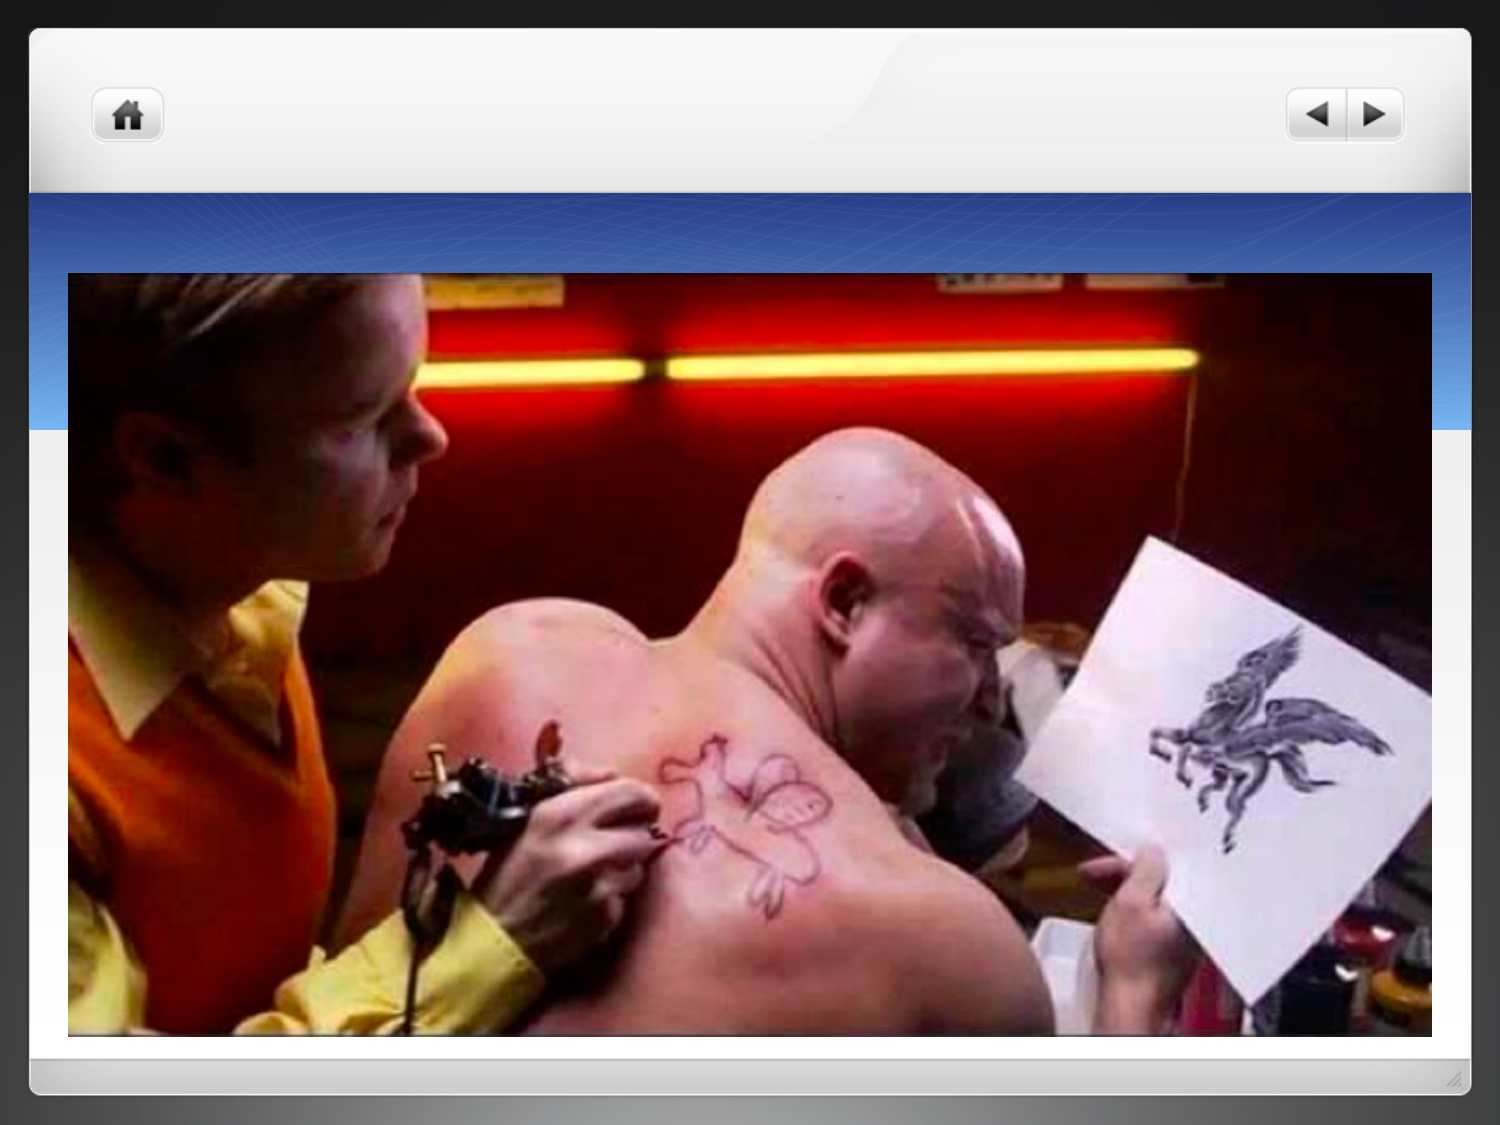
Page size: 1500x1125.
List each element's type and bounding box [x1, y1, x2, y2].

list [67, 260, 1432, 1043]
picture [0, 0, 1500, 1125]
